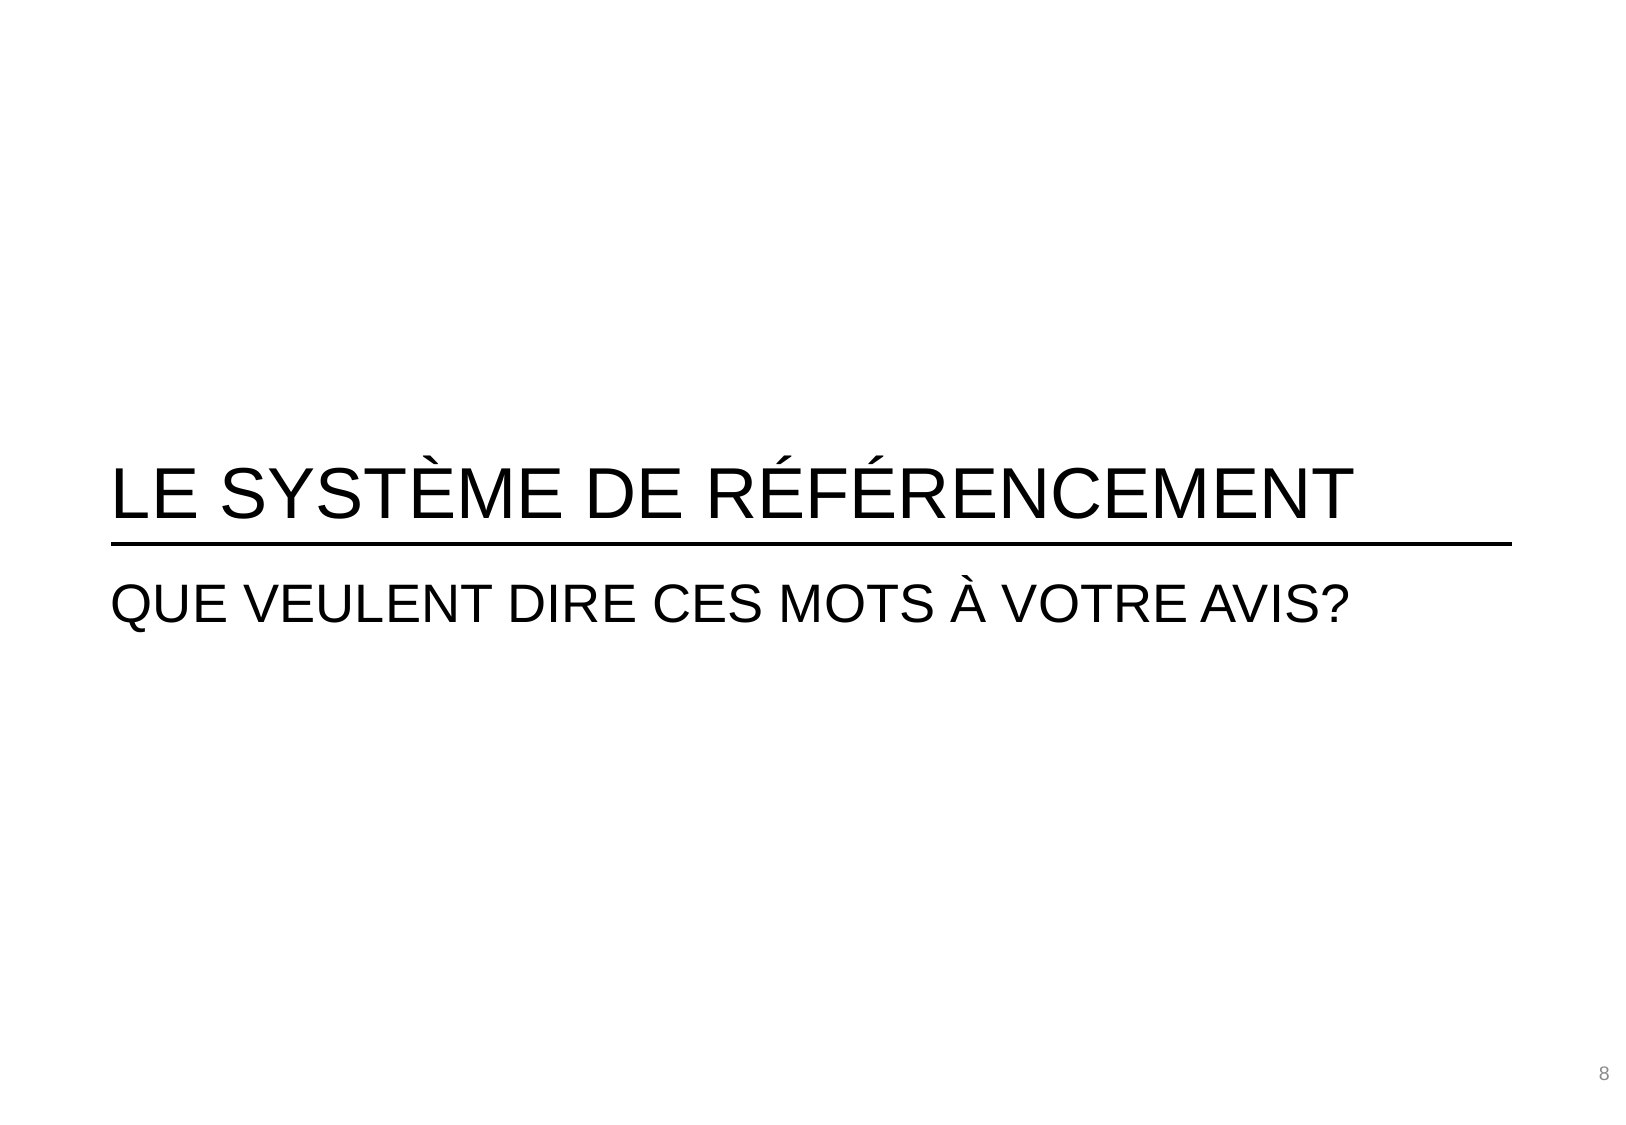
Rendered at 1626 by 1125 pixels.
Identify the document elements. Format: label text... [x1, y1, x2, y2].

list Que veulent dire ces mots à votre avis? [110, 568, 1513, 713]
slide_number 8 [1297, 1042, 1625, 1103]
title Le système de référencement [110, 320, 1513, 542]
